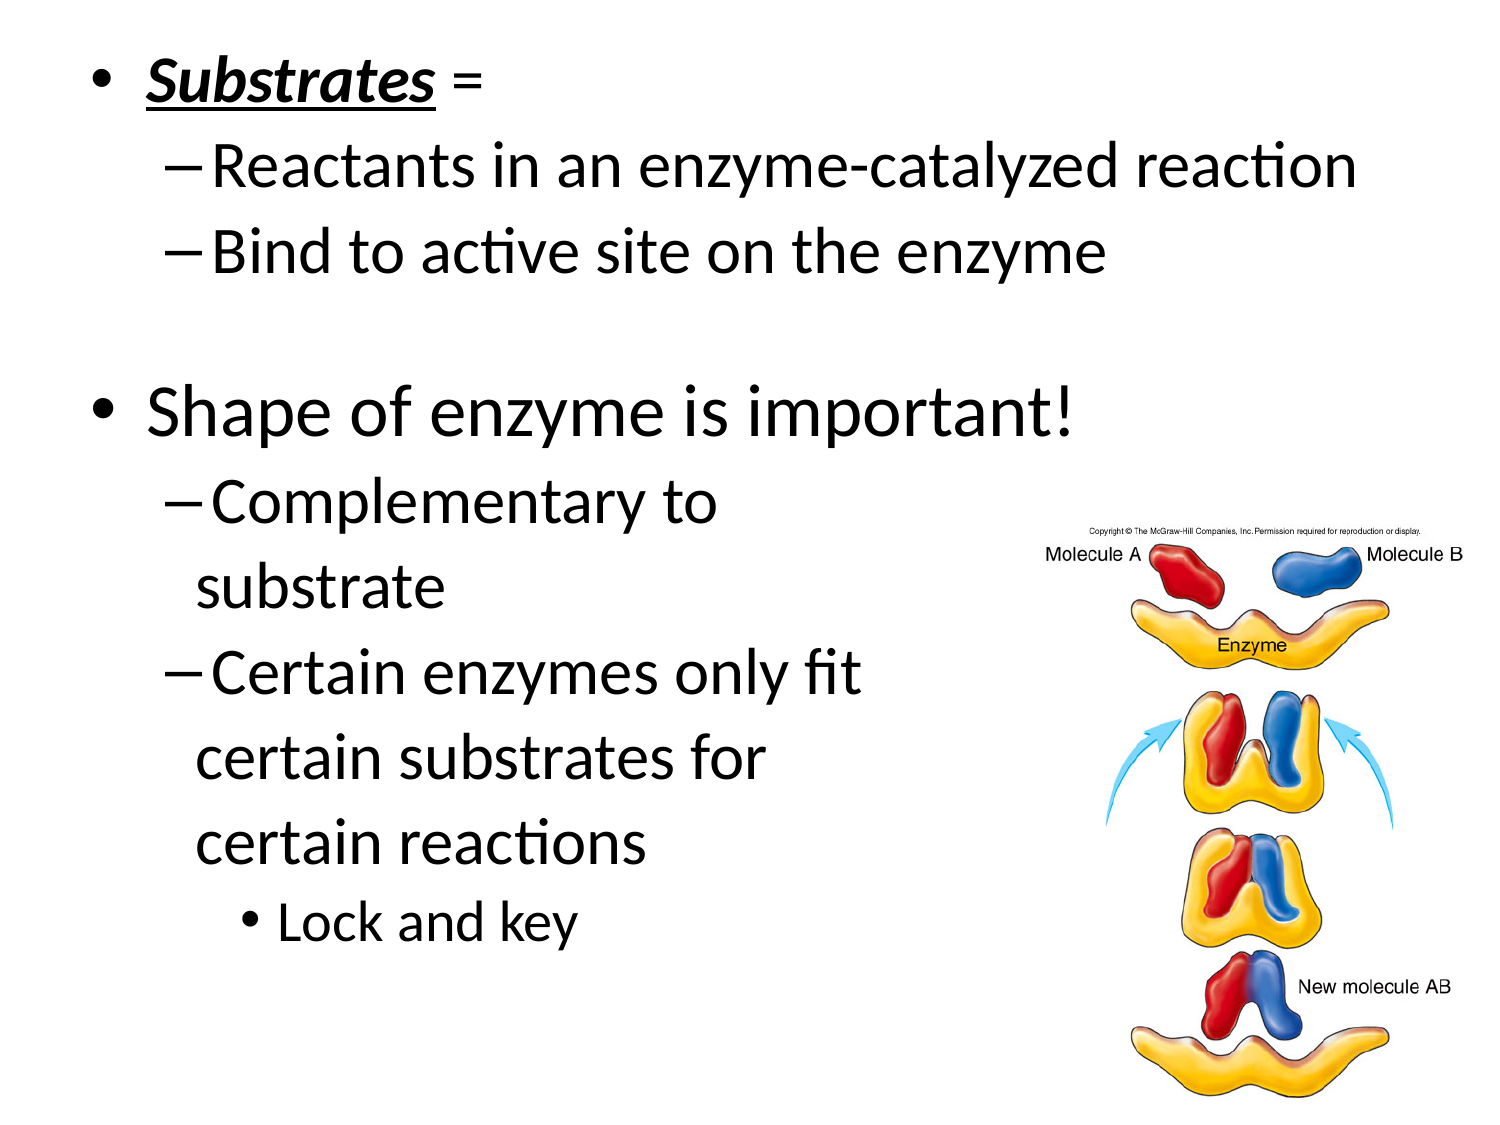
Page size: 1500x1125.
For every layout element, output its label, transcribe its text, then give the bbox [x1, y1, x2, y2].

list Substrates = Reactants in an enzyme-catalyzed reaction Bind to active site on the enzyme Shape of enzyme is important! Complementary to substrate Certain enzymes only fit certain substrates for certain reactions Lock and key [75, 37, 1425, 1075]
picture [1042, 524, 1464, 1101]
